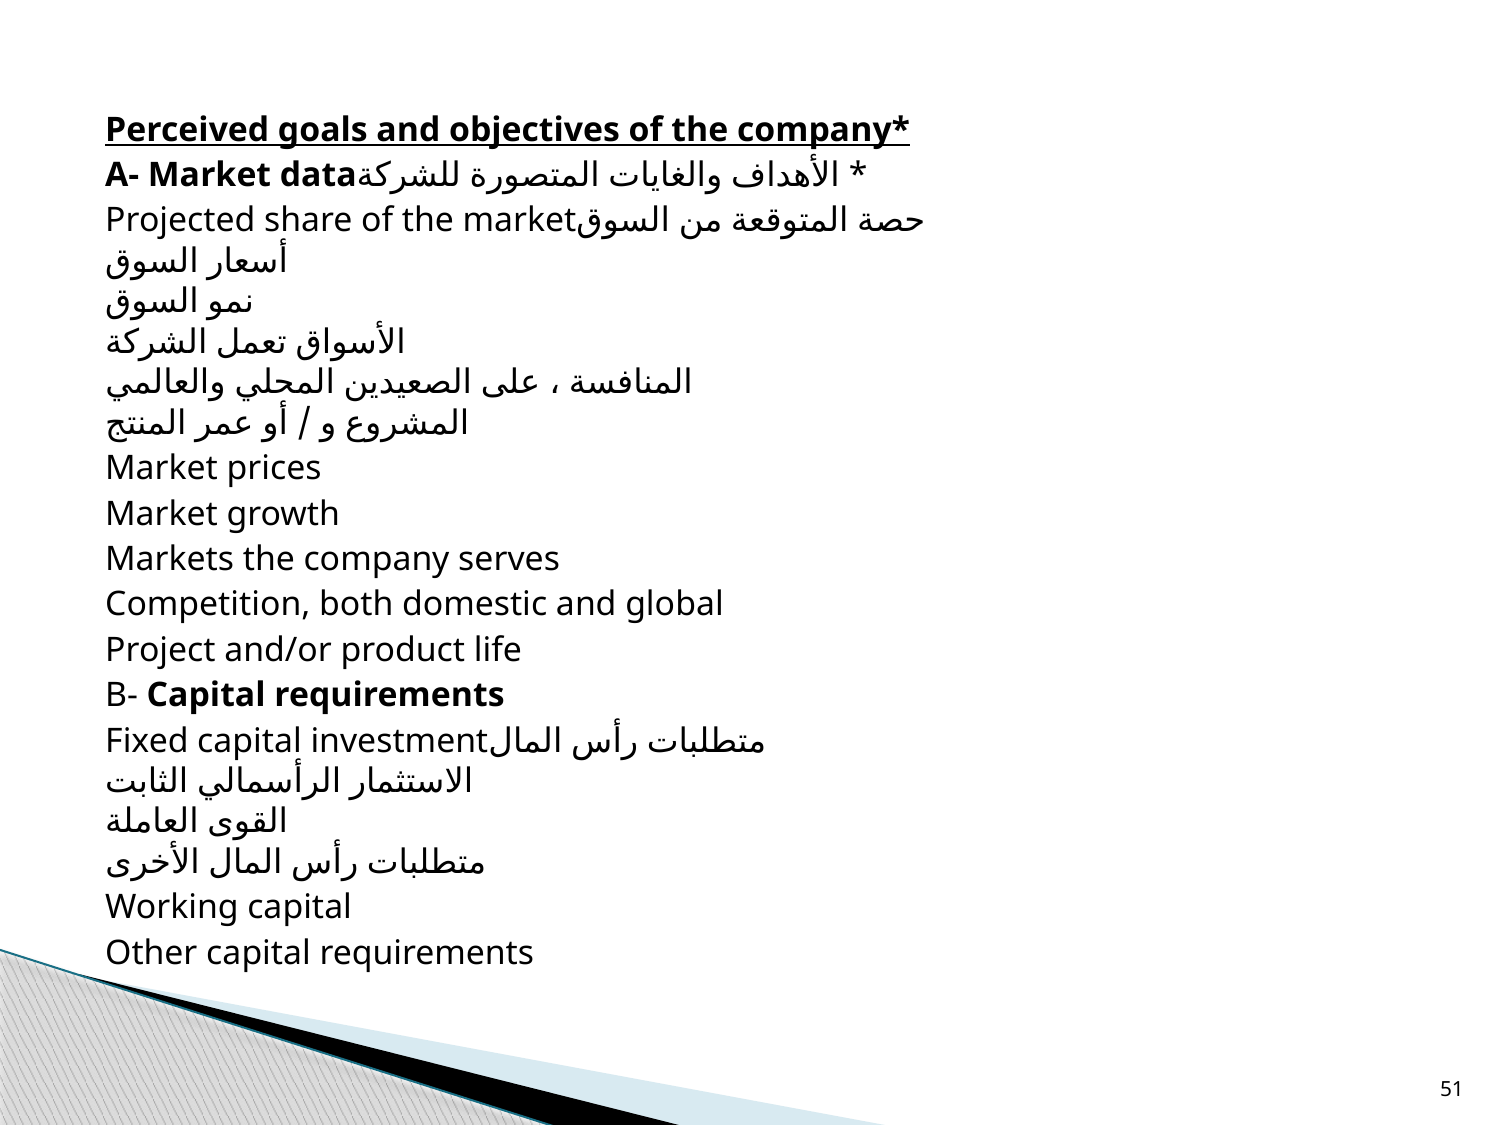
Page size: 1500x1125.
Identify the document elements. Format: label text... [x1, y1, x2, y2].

slide_number 51 [1418, 1051, 1479, 1112]
list Perceived goals and objectives of the company* A- Market dataالأهداف والغايات المتصورة للشركة * Projected share of the marketحصة المتوقعة من السوق أسعار السوق نمو السوق الأسواق تعمل الشركة المنافسة ، على الصعيدين المحلي والعالمي المشروع و / أو عمر المنتج Market prices Market growth Markets the company serves Competition, both domestic and global Project and/or product life B- Capital requirements Fixed capital investmentمتطلبات رأس المال الاستثمار الرأسمالي الثابت القوى العاملة متطلبات رأس المال الأخرى Working capital Other capital requirements [75, 99, 1425, 986]
